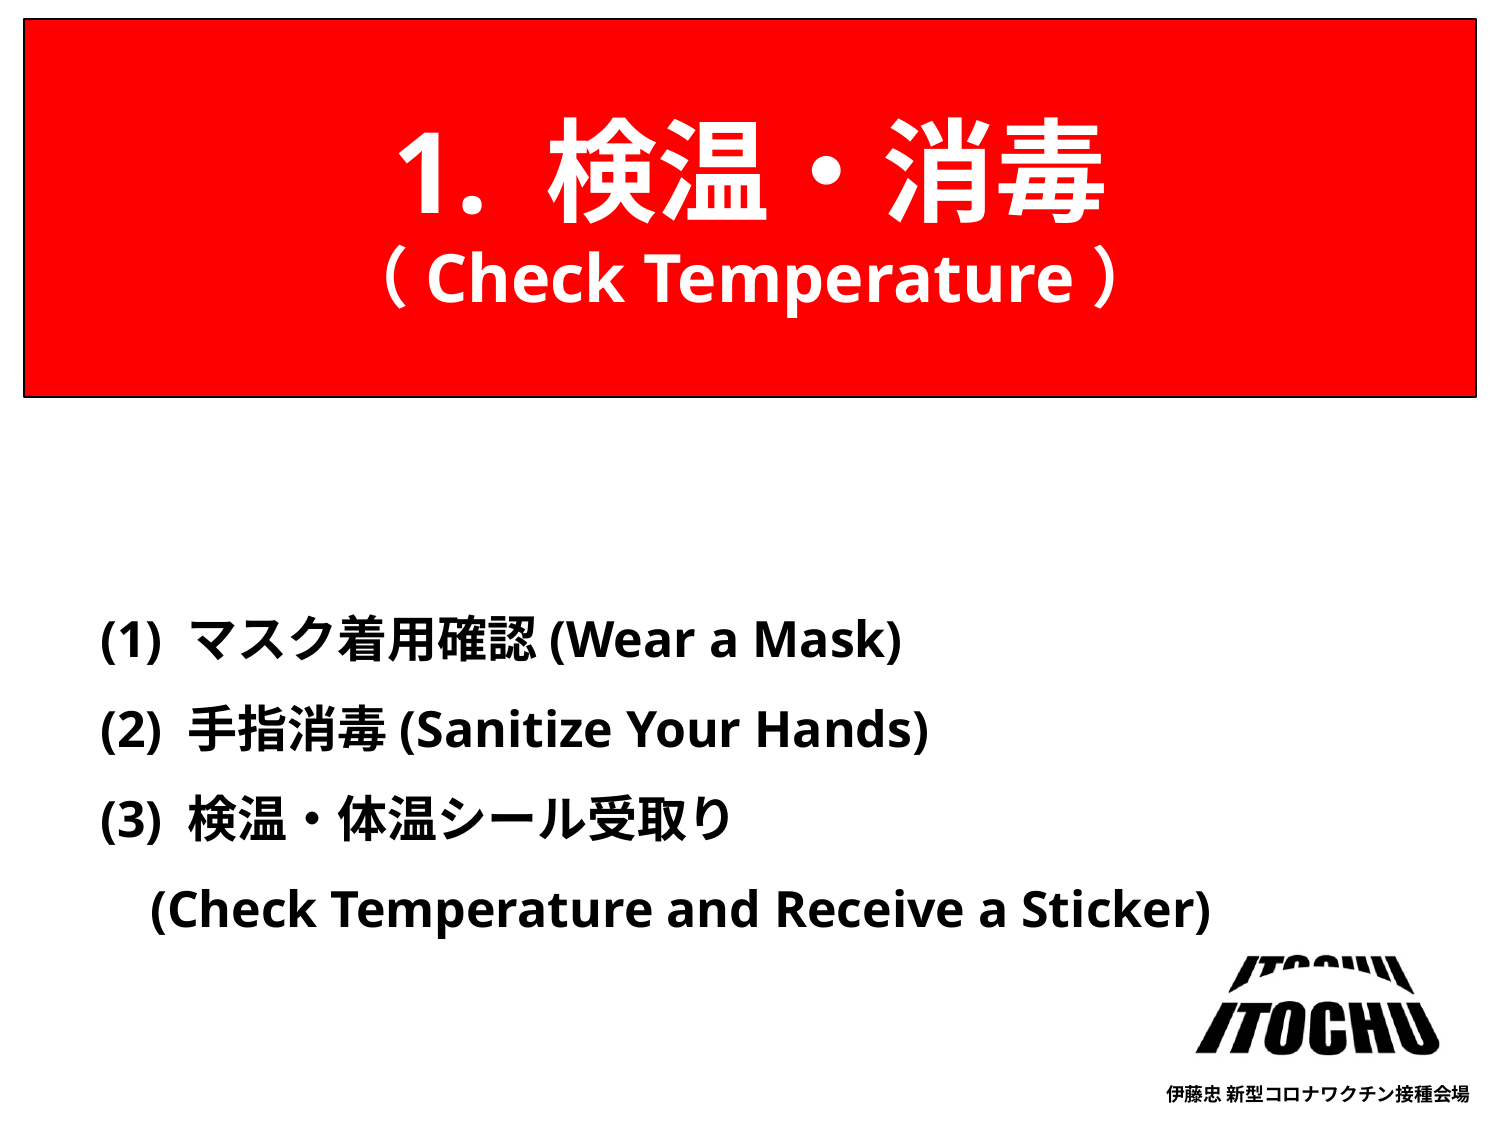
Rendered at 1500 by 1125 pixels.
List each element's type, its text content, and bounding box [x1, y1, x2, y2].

picture [1186, 940, 1450, 1068]
text_box (1) マスク着用確認(Wear a Mask) (2) 手指消毒(Sanitize Your Hands) (3) 検温・体温シール受取り (Check Temperature and Receive a Sticker) [21, 419, 1479, 1096]
text_box 1. 検温・消毒 （Check Temperature） [21, 17, 1479, 399]
text_box 伊藤忠 新型コロナワクチン接種会場 [1145, 1072, 1491, 1116]
